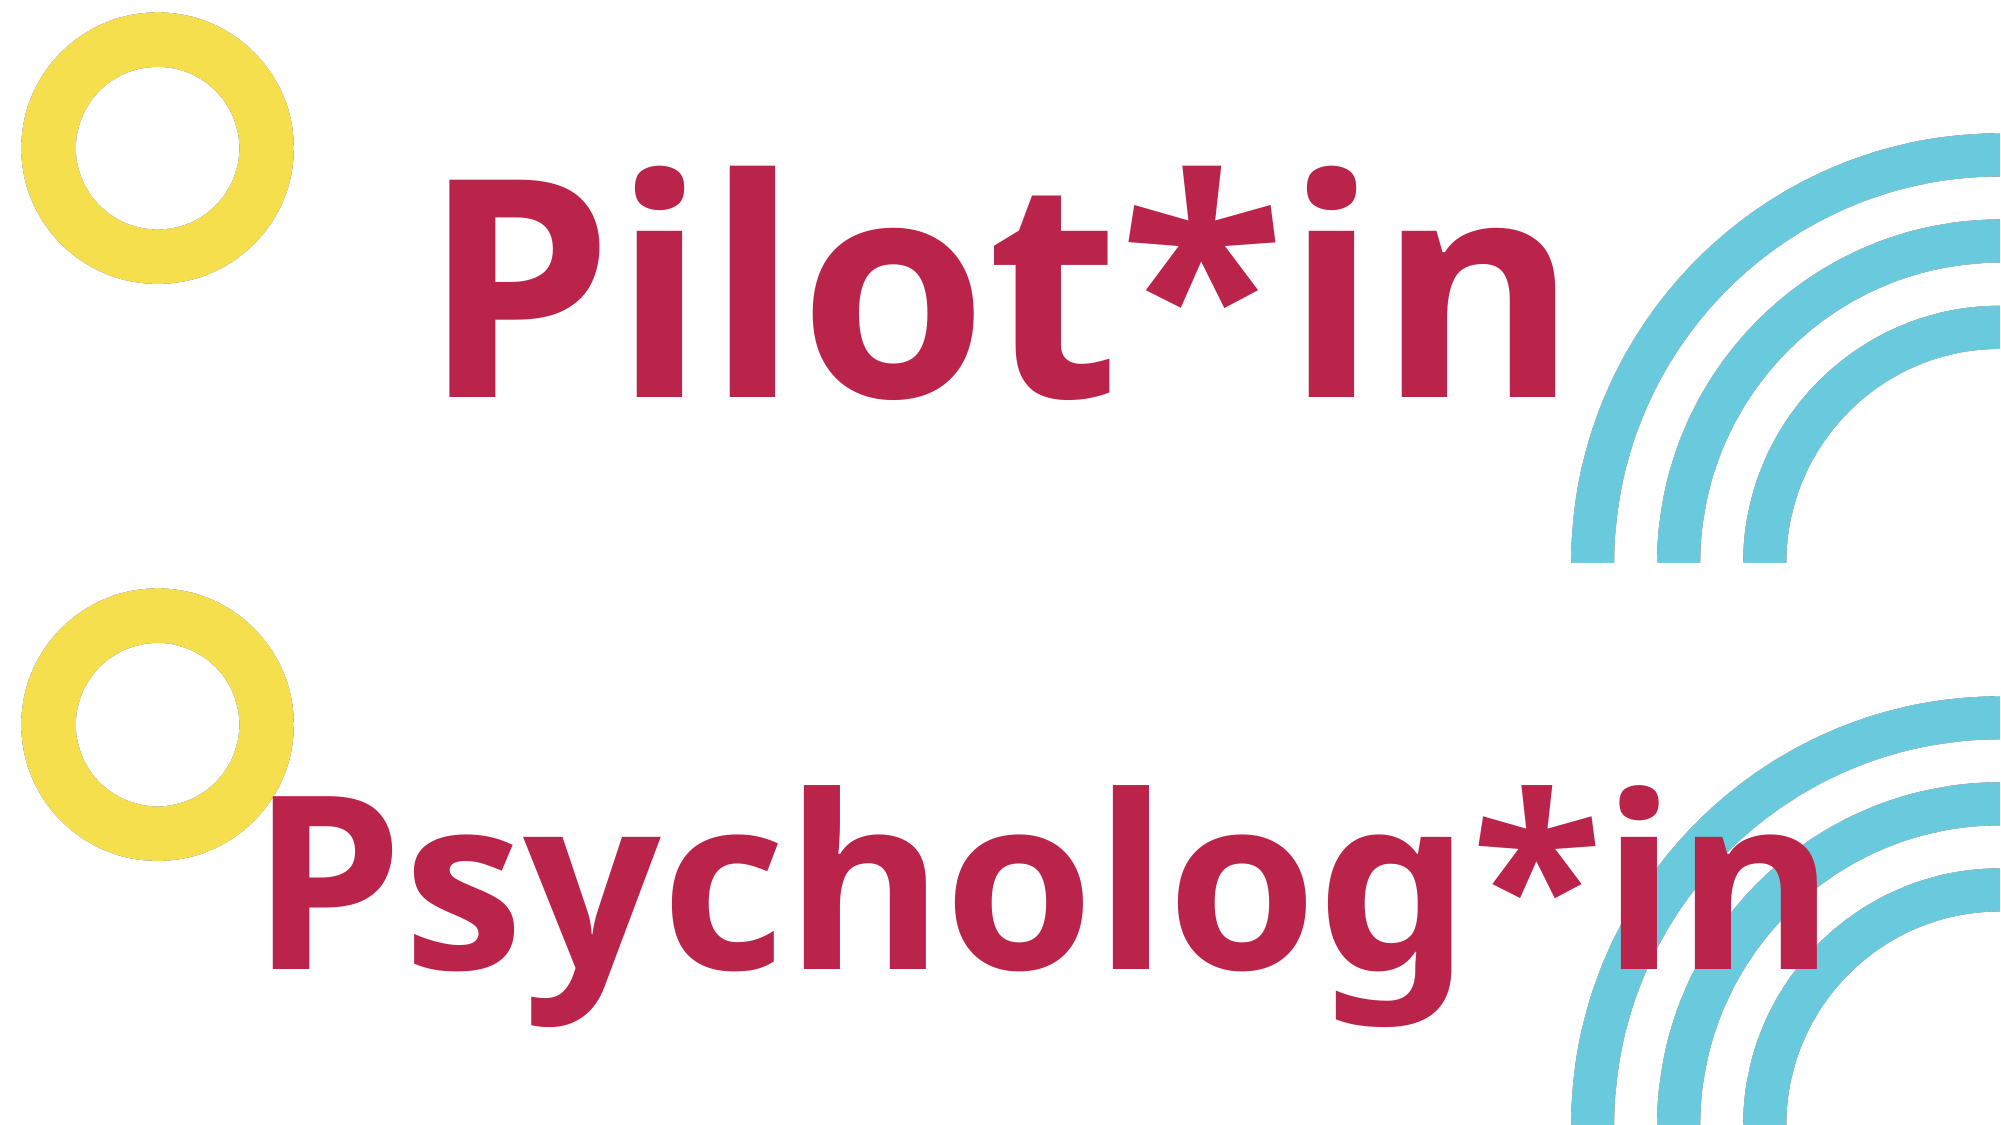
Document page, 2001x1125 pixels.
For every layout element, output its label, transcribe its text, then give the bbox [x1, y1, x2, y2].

title Pilot*in [56, 88, 1944, 480]
picture [1571, 133, 2000, 563]
picture [1571, 696, 2000, 1125]
picture [21, 588, 294, 861]
text_box Psycholog*in [99, 717, 1988, 1037]
picture [21, 12, 294, 284]
